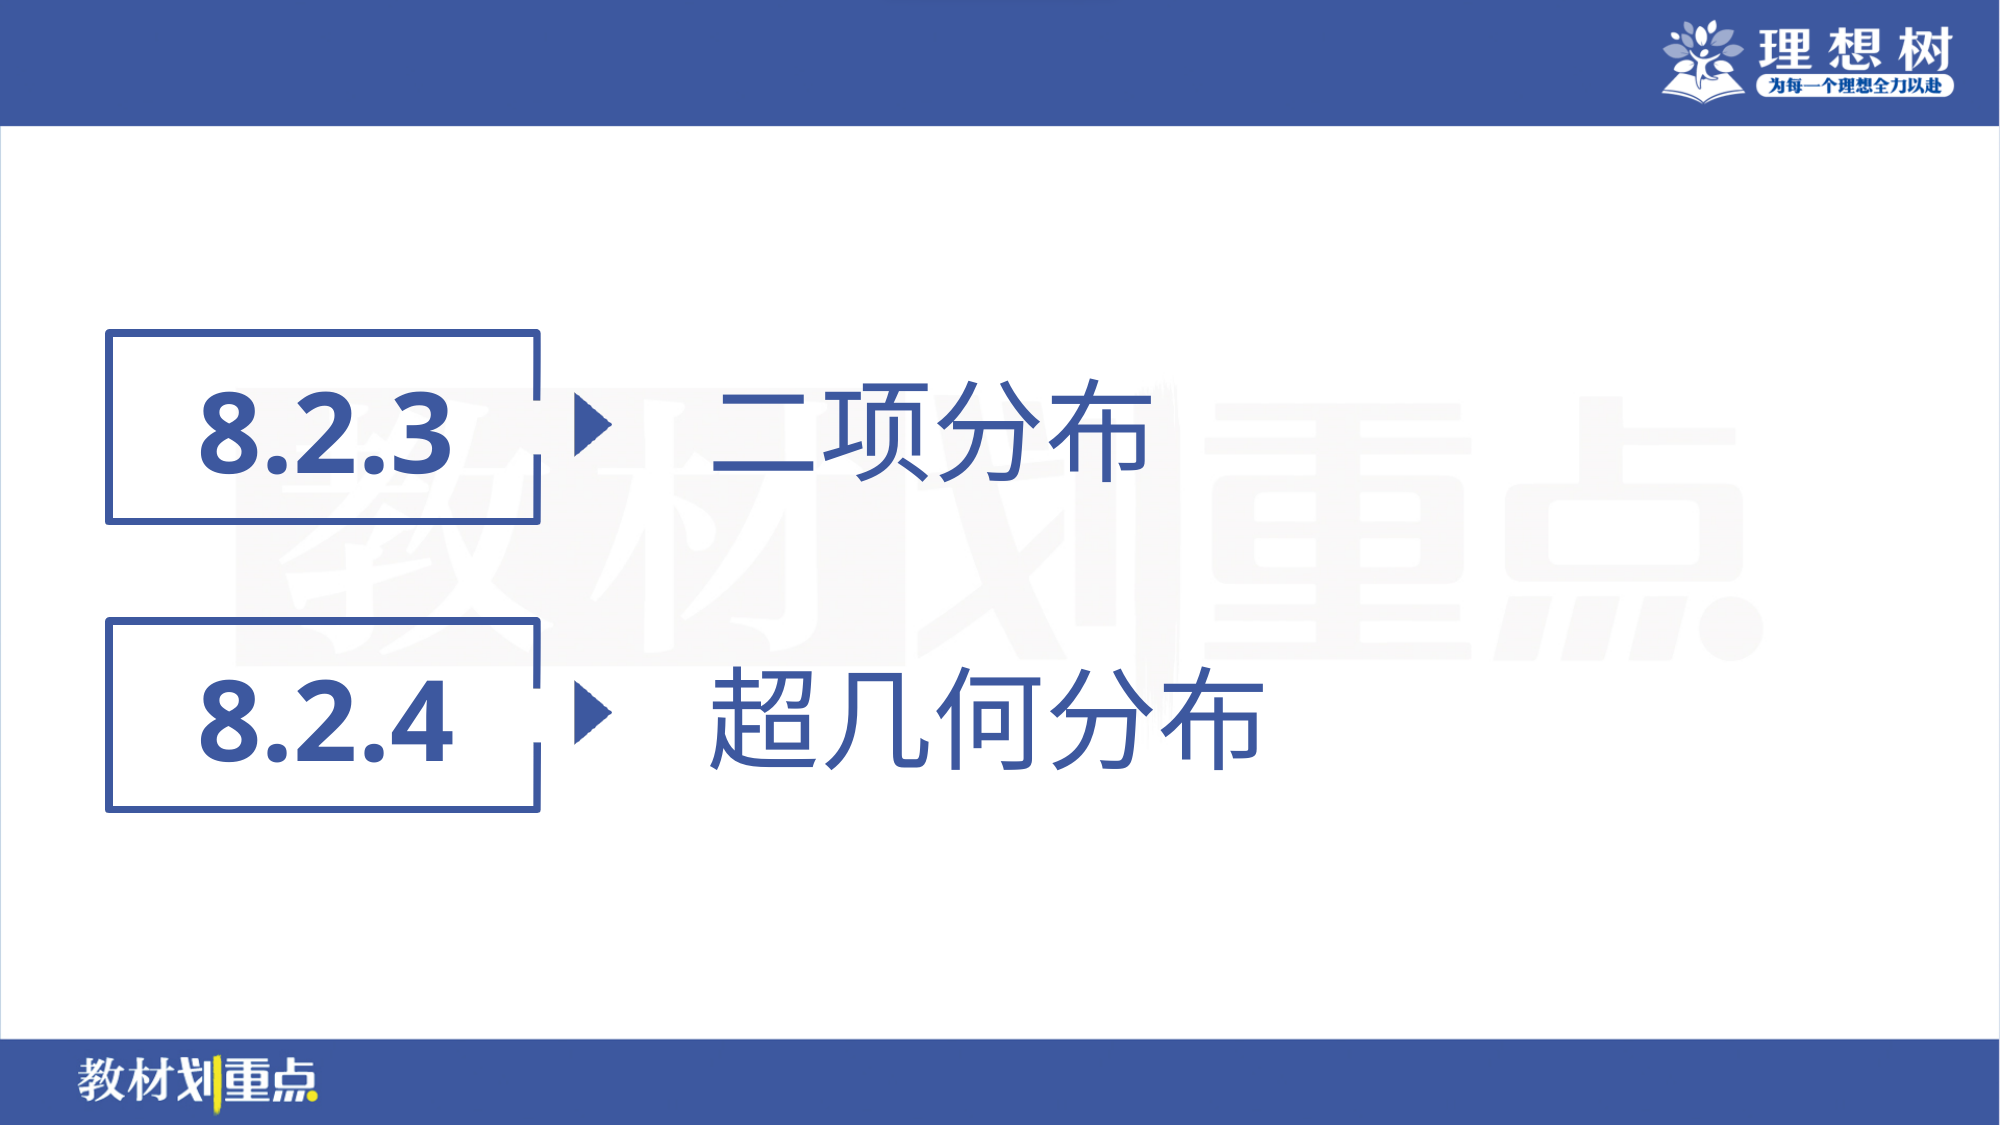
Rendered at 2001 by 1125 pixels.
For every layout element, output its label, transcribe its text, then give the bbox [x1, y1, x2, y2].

picture [0, 0, 2000, 1125]
text_box 超几何分布 [708, 623, 1967, 807]
text_box 二项分布 [708, 336, 1967, 519]
